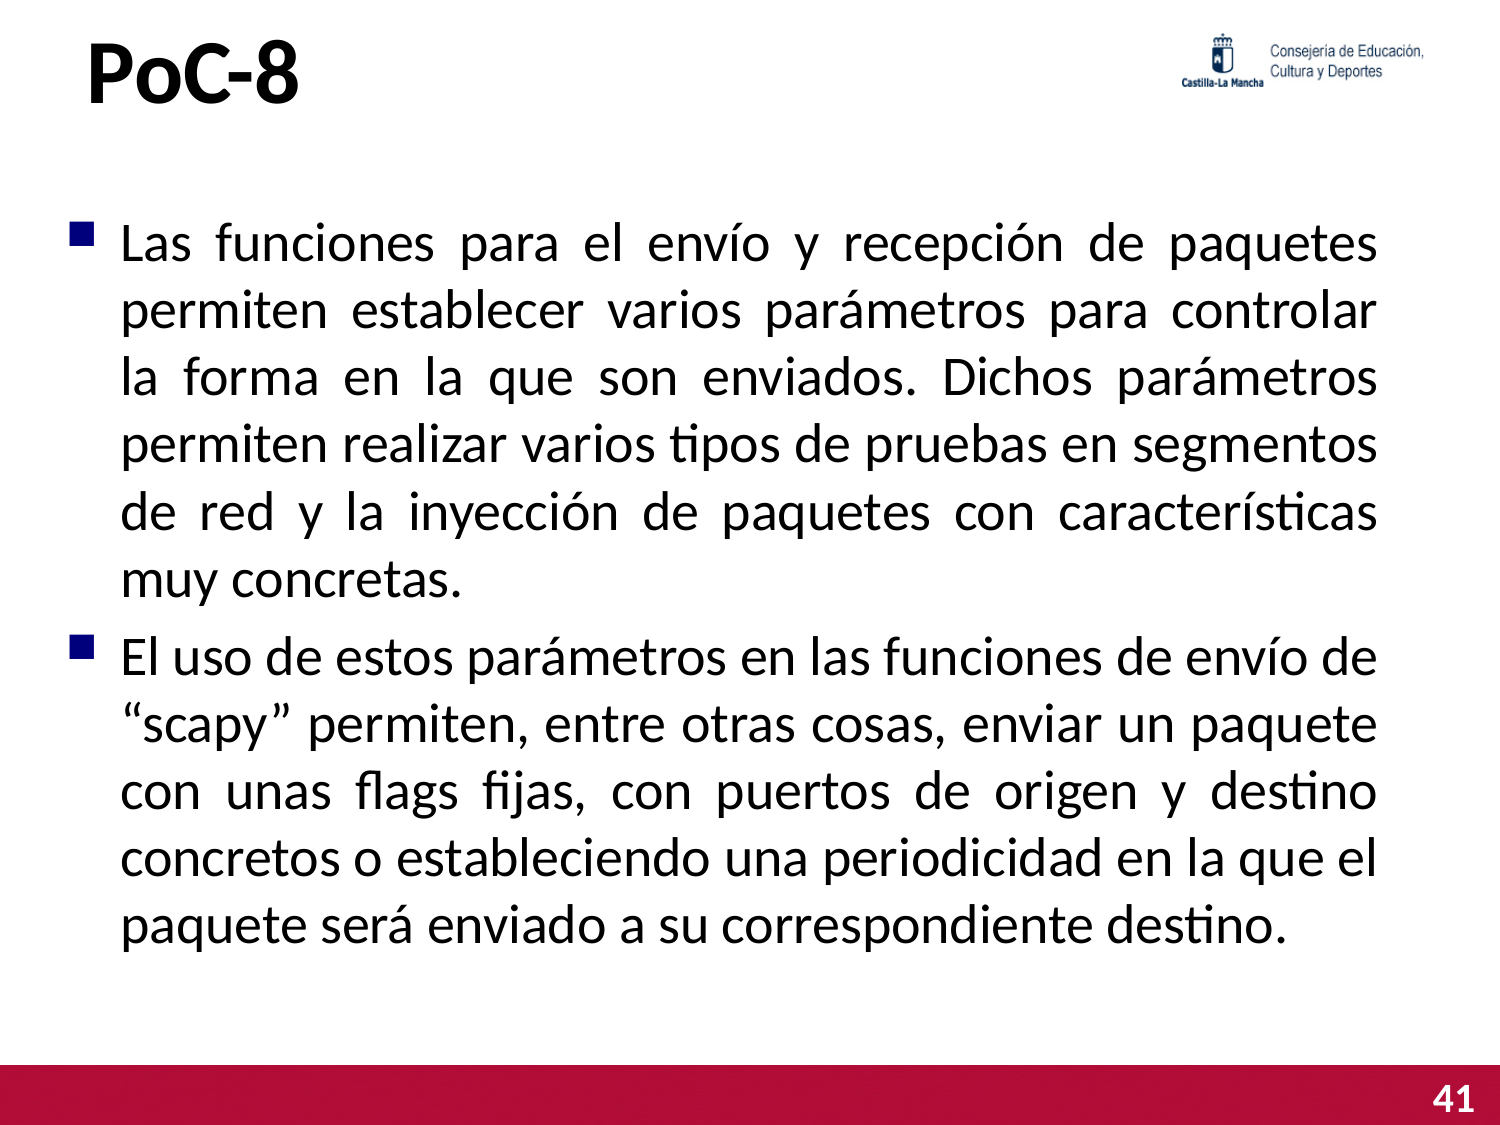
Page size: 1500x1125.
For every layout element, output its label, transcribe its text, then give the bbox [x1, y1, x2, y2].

list Las funciones para el envío y recepción de paquetes permiten establecer varios parámetros para controlar la forma en la que son enviados. Dichos parámetros permiten realizar varios tipos de pruebas en segmentos de red y la inyección de paquetes con características muy concretas. El uso de estos parámetros en las funciones de envío de “scapy” permiten, entre otras cosas, enviar un paquete con unas flags fijas, con puertos de origen y destino concretos o estableciendo una periodicidad en la que el paquete será enviado a su correspondiente destino. [51, 198, 1395, 1018]
title PoC-8 [75, 6, 1425, 197]
picture [0, 1065, 1500, 1125]
